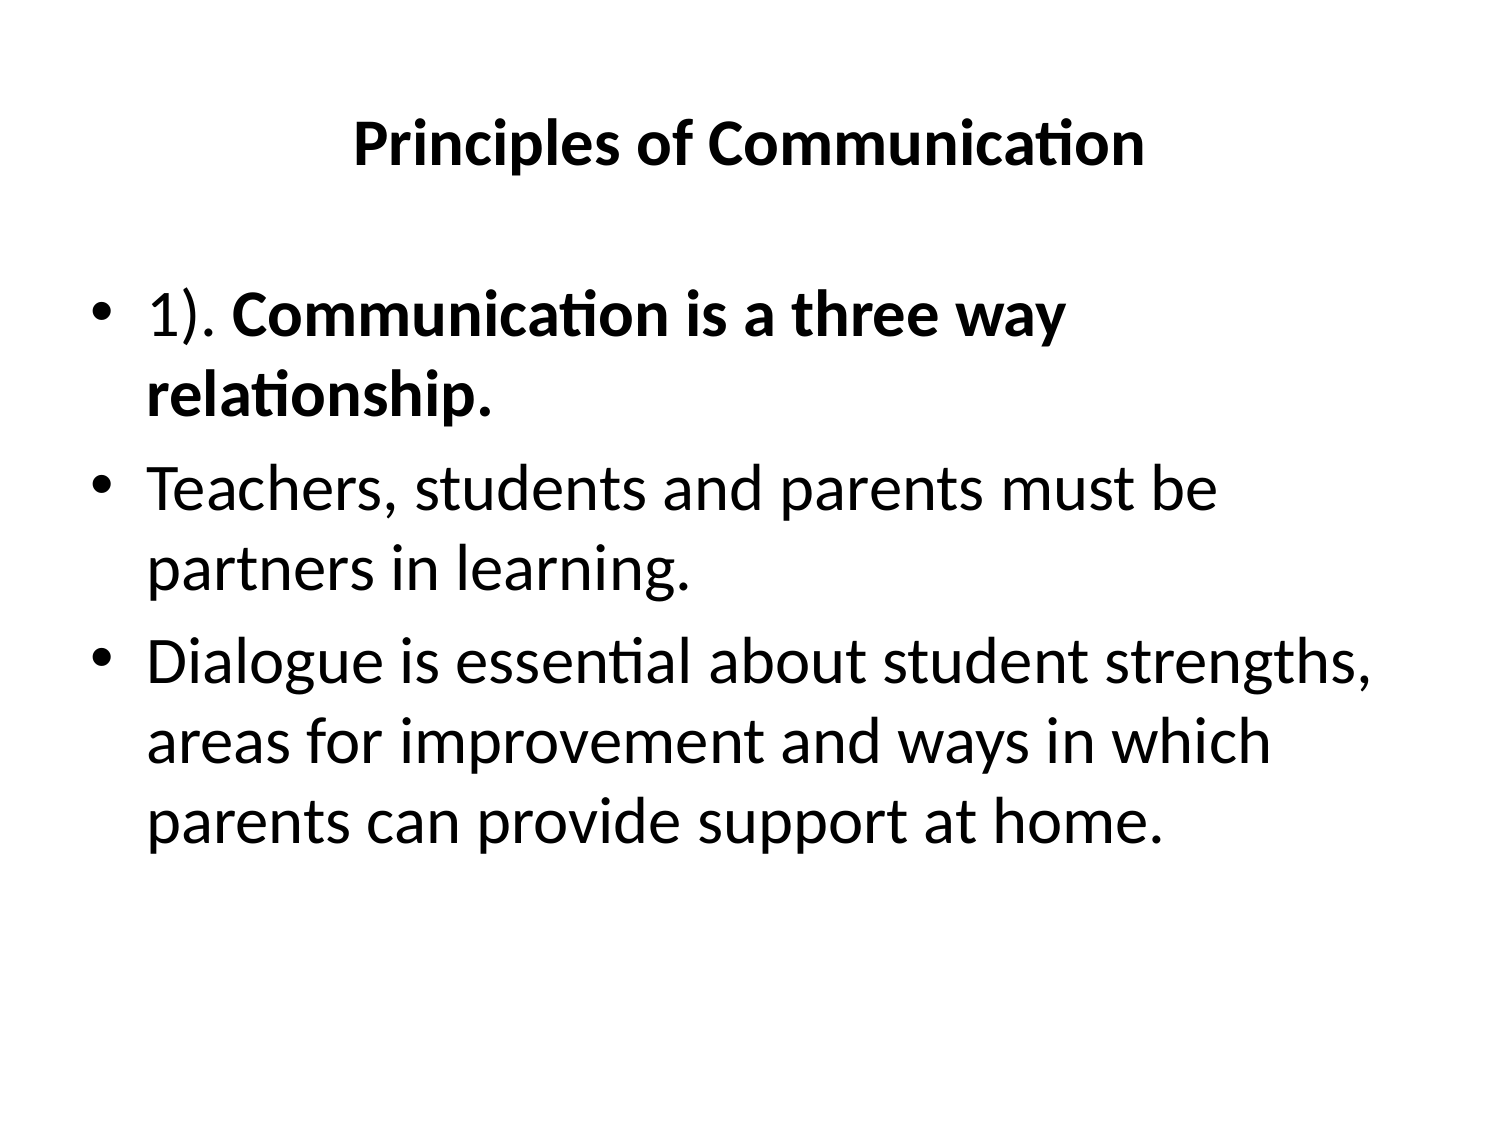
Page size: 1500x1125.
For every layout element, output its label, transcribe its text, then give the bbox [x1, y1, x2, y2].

title Principles of Communication [75, 45, 1425, 233]
list 1). Communication is a three way relationship. Teachers, students and parents must be partners in learning. Dialogue is essential about student strengths, areas for improvement and ways in which parents can provide support at home. [75, 262, 1425, 1005]
